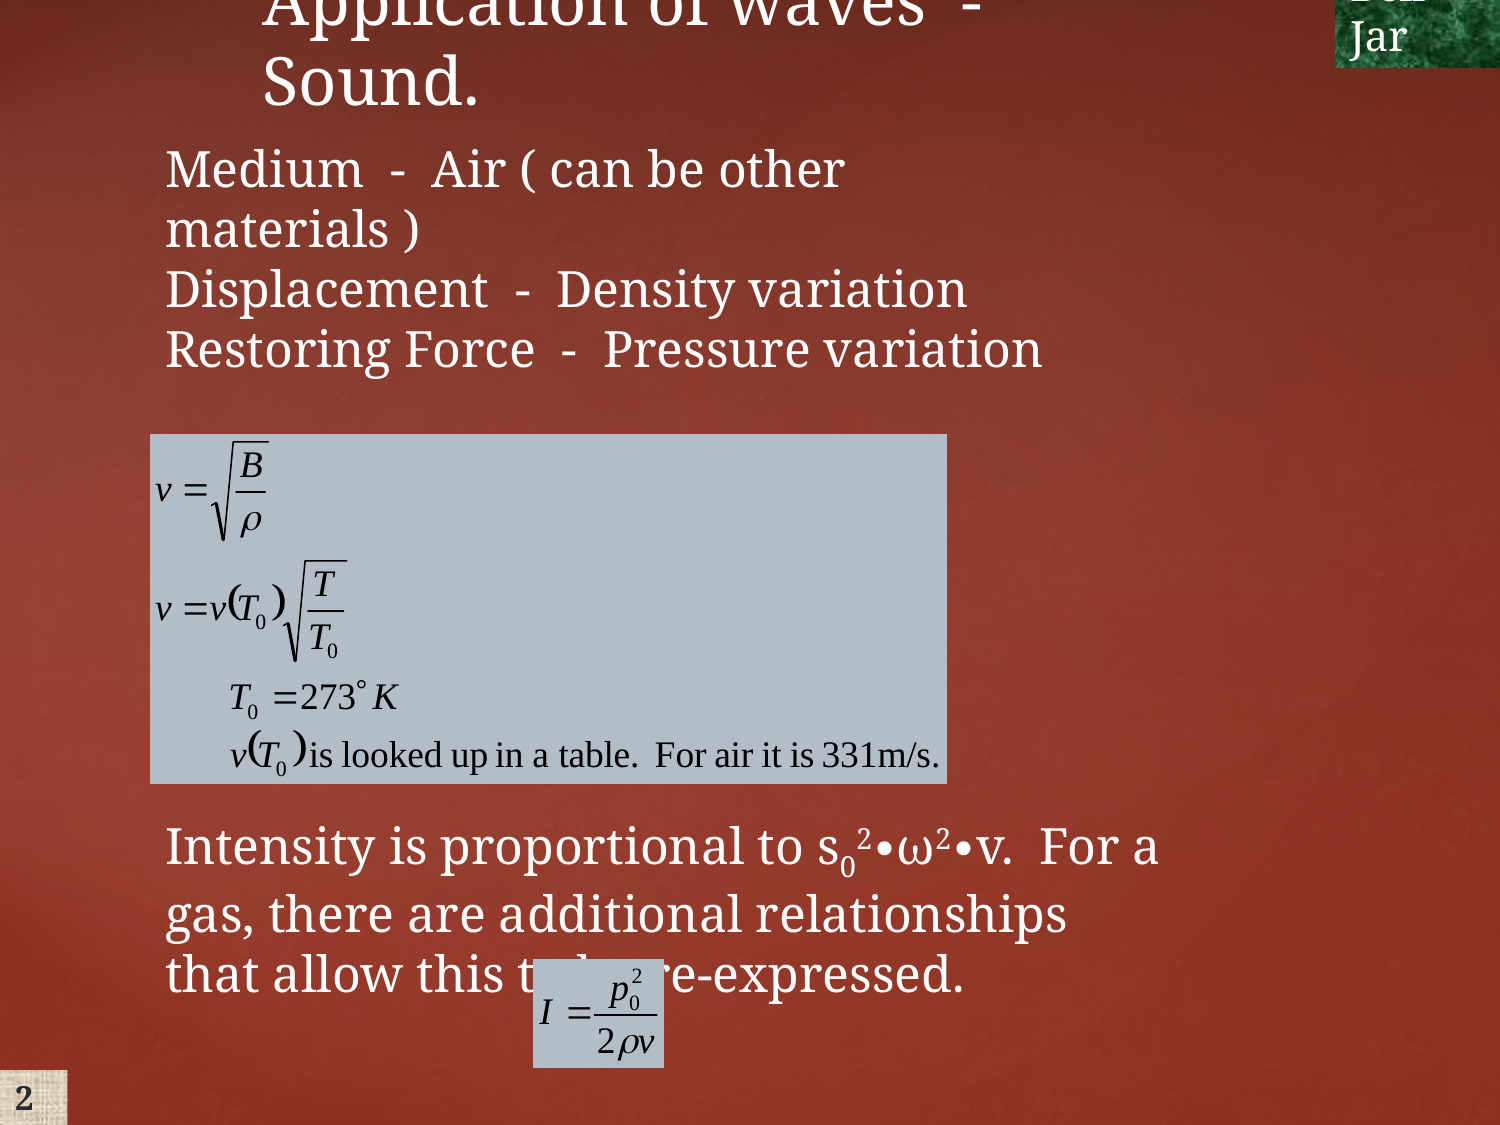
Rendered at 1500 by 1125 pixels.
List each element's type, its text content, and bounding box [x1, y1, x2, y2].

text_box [149, 433, 948, 785]
text_box Bell Jar [1334, 0, 1500, 68]
text_box Intensity is proportional to s02∙ω2∙v. For a gas, there are additional relationships that allow this to be re-expressed. [150, 832, 1178, 1011]
text_box 2 [0, 1070, 68, 1125]
text_box Application of waves - Sound. [247, 44, 1148, 127]
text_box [531, 958, 665, 1069]
text_box Medium - Air ( can be other materials ) Displacement - Density variation Restoring Force - Pressure variation [150, 175, 1073, 386]
